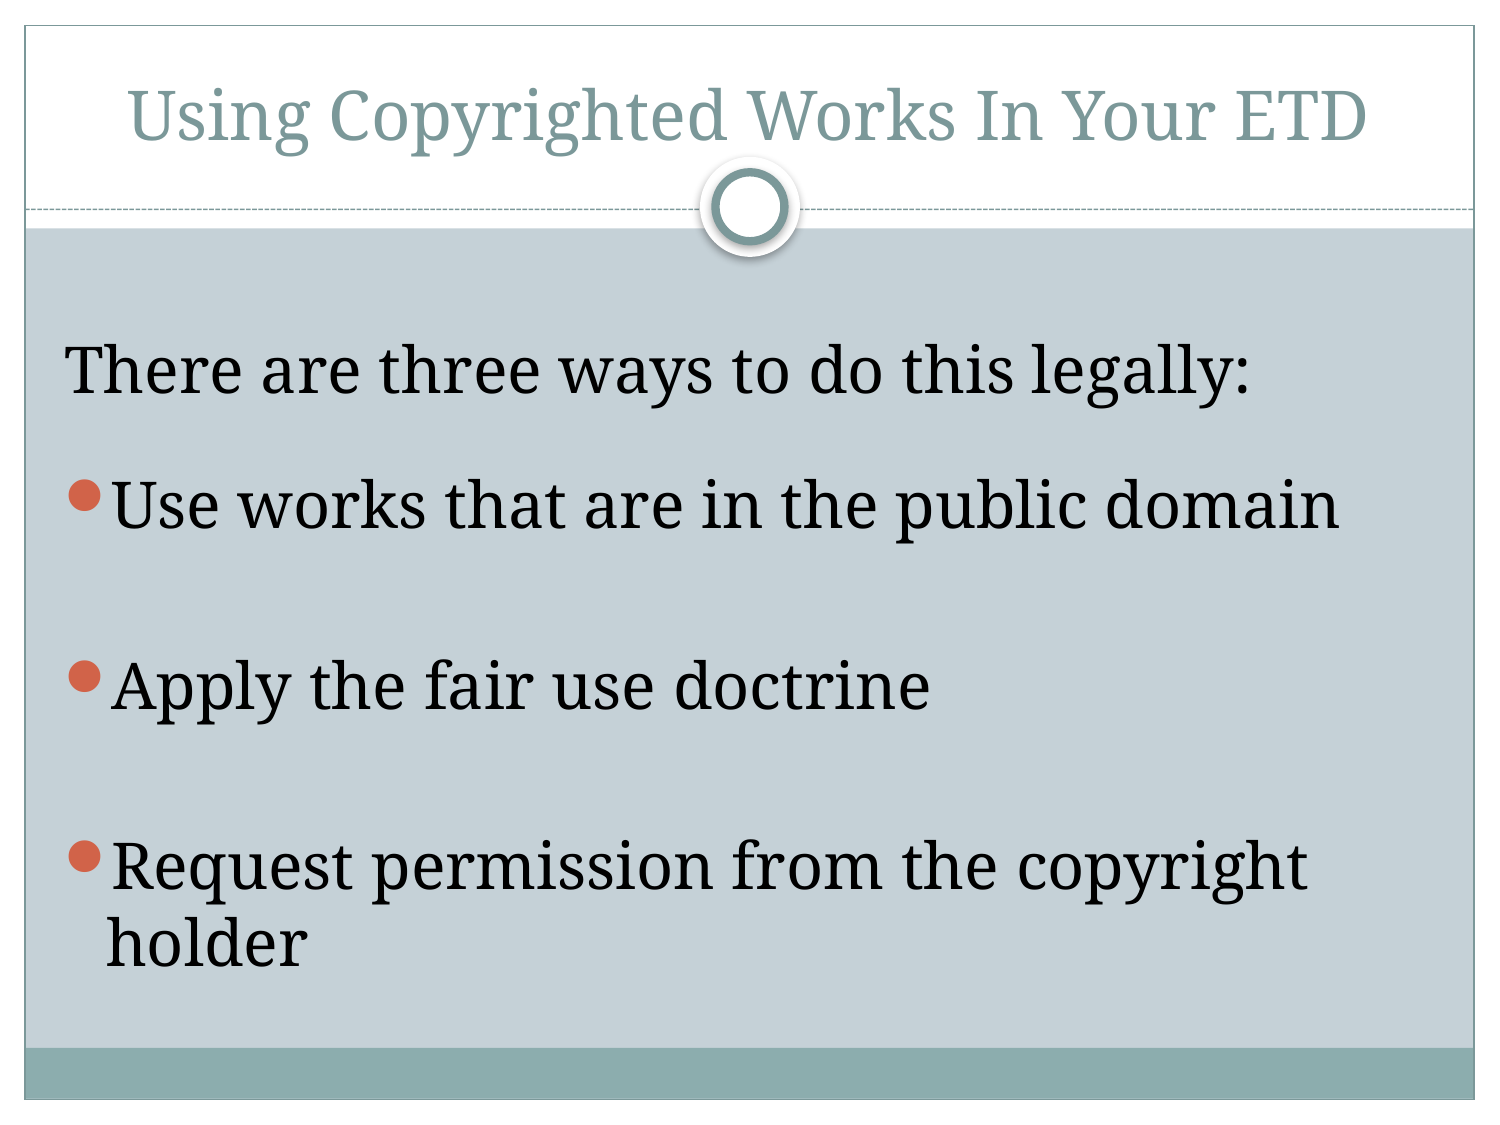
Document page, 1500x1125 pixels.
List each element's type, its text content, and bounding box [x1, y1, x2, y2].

list There are three ways to do this legally: Use works that are in the public domain Apply the fair use doctrine Request permission from the copyright holder [49, 250, 1445, 1001]
title Using Copyrighted Works In Your ETD [49, 37, 1450, 162]
